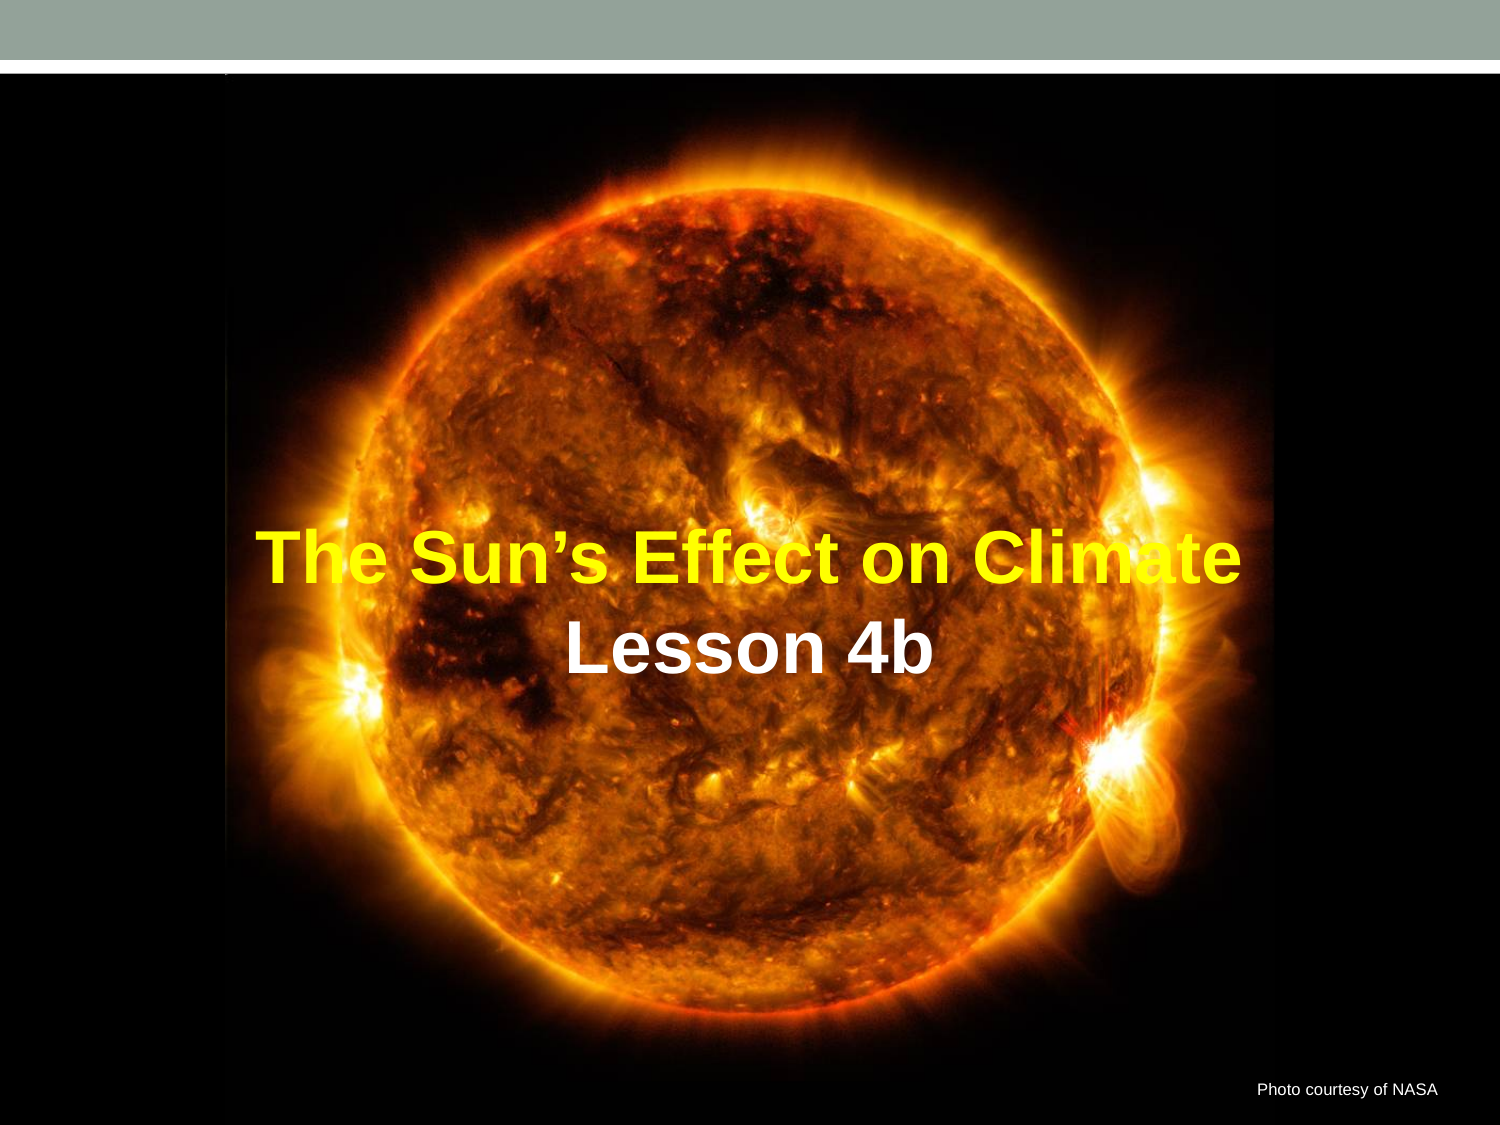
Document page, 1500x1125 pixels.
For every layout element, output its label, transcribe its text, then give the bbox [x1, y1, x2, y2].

picture [224, 74, 1276, 1125]
text_box Photo courtesy of NASA [1283, 1071, 1454, 1107]
